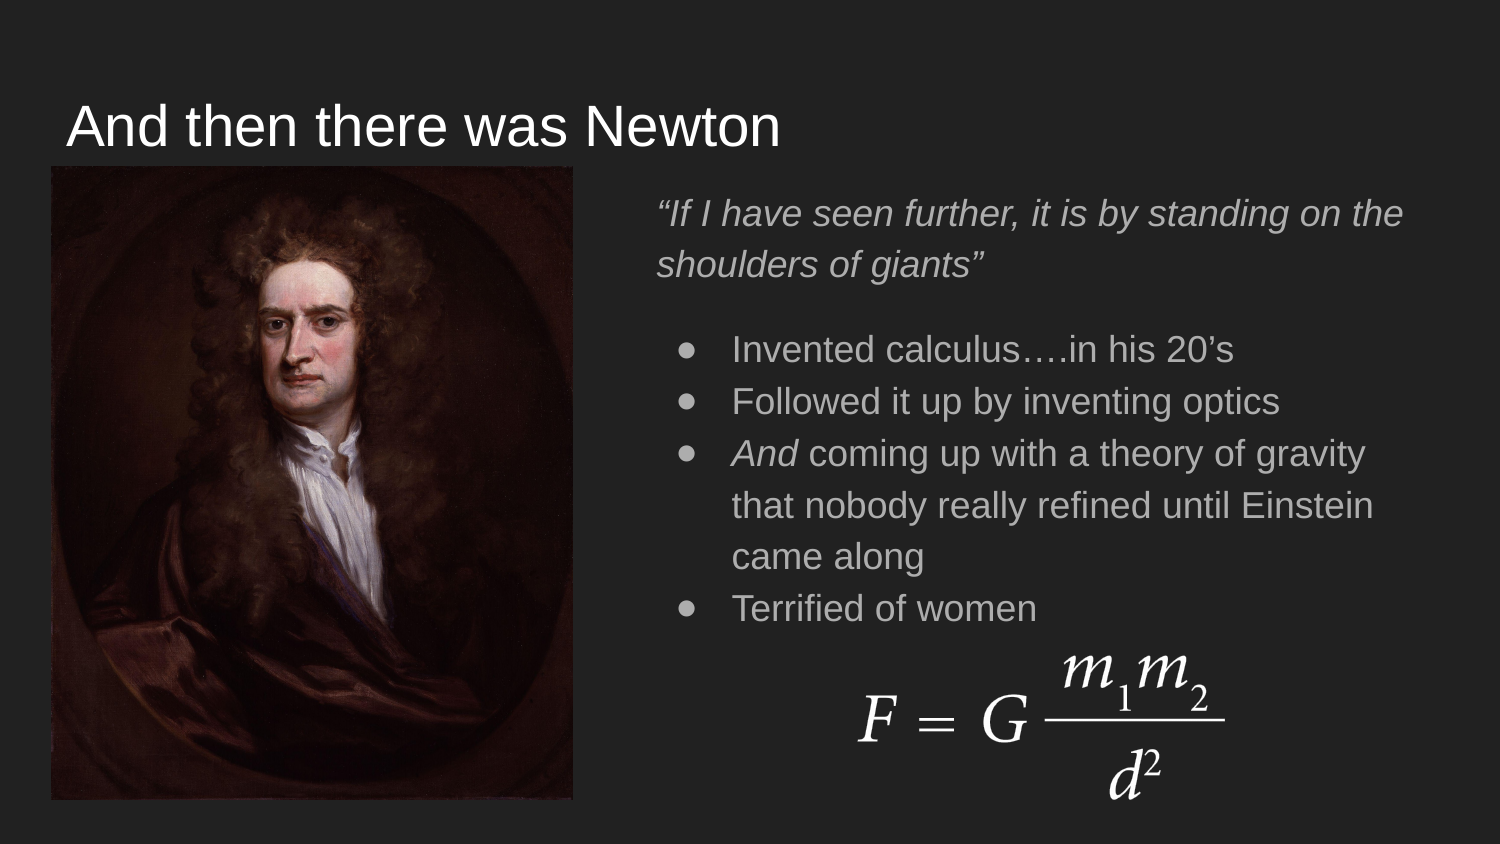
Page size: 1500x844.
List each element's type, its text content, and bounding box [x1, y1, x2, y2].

title And then there was Newton [51, 72, 1449, 167]
picture [50, 166, 573, 800]
picture [853, 628, 1230, 822]
list “If I have seen further, it is by standing on the shoulders of giants” Invented calculus….in his 20’s Followed it up by inventing optics And coming up with a theory of gravity that nobody really refined until Einstein came along Terrified of women [641, 166, 1442, 800]
